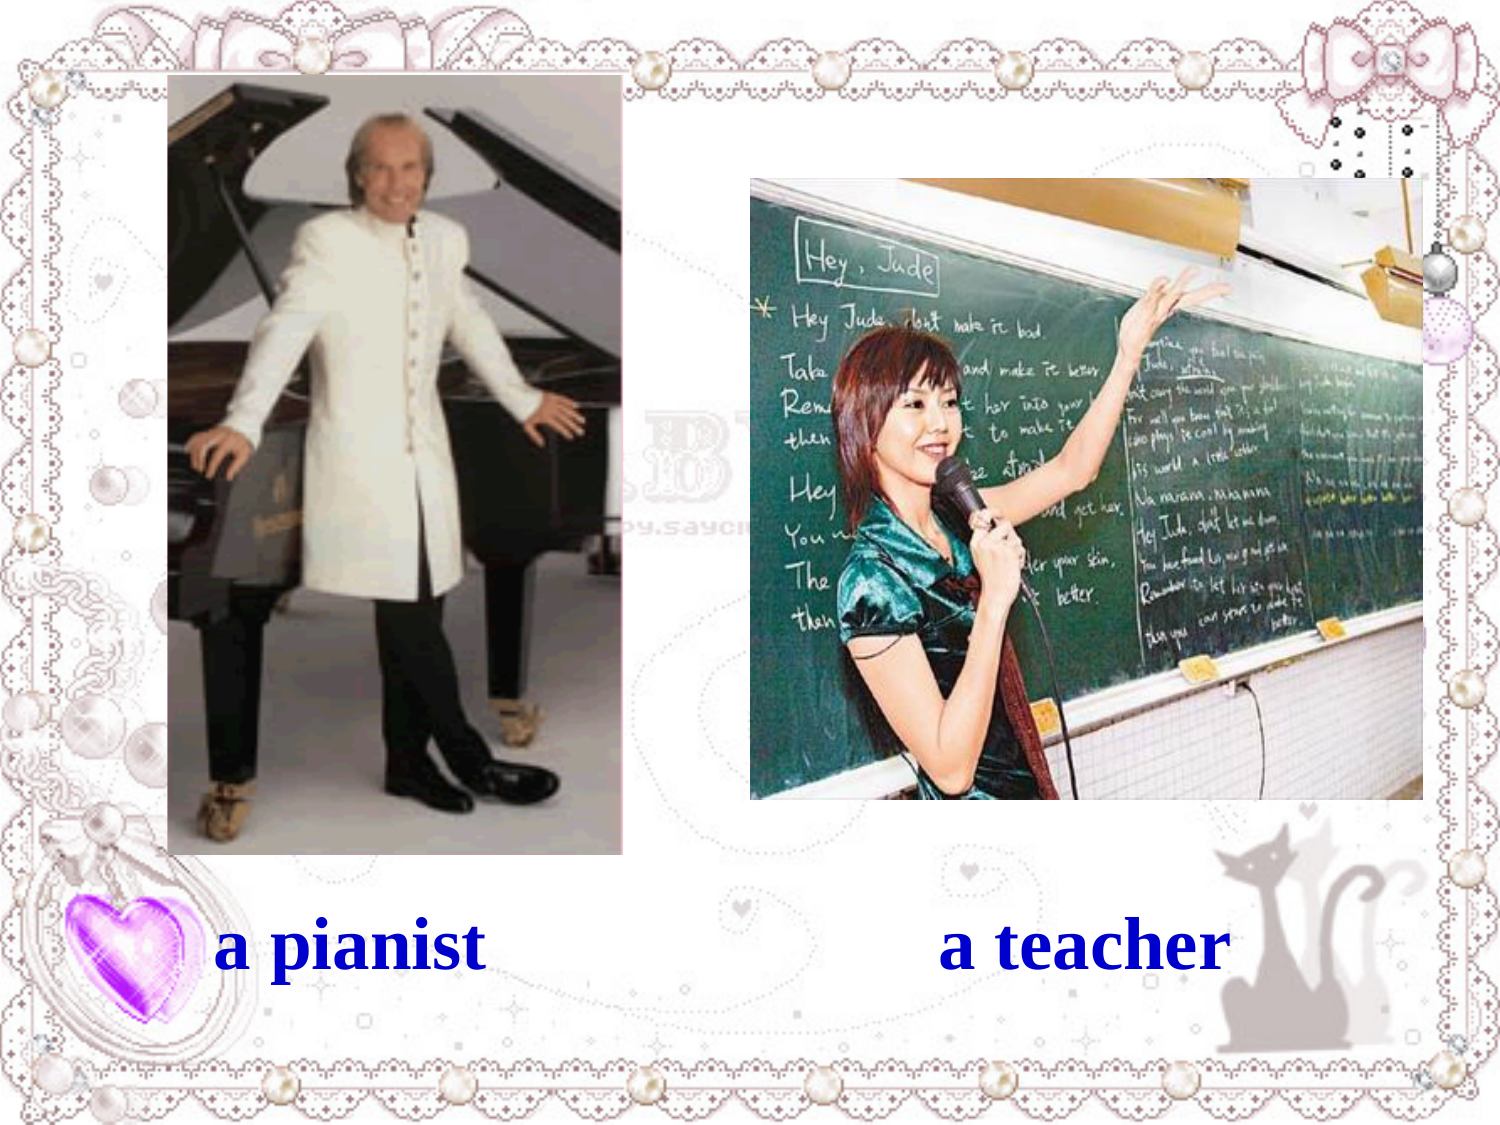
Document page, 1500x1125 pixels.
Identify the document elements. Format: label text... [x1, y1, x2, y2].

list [749, 178, 1423, 800]
text_box a pianist [198, 887, 601, 993]
text_box a teacher [923, 887, 1290, 993]
picture [0, 0, 1500, 1125]
